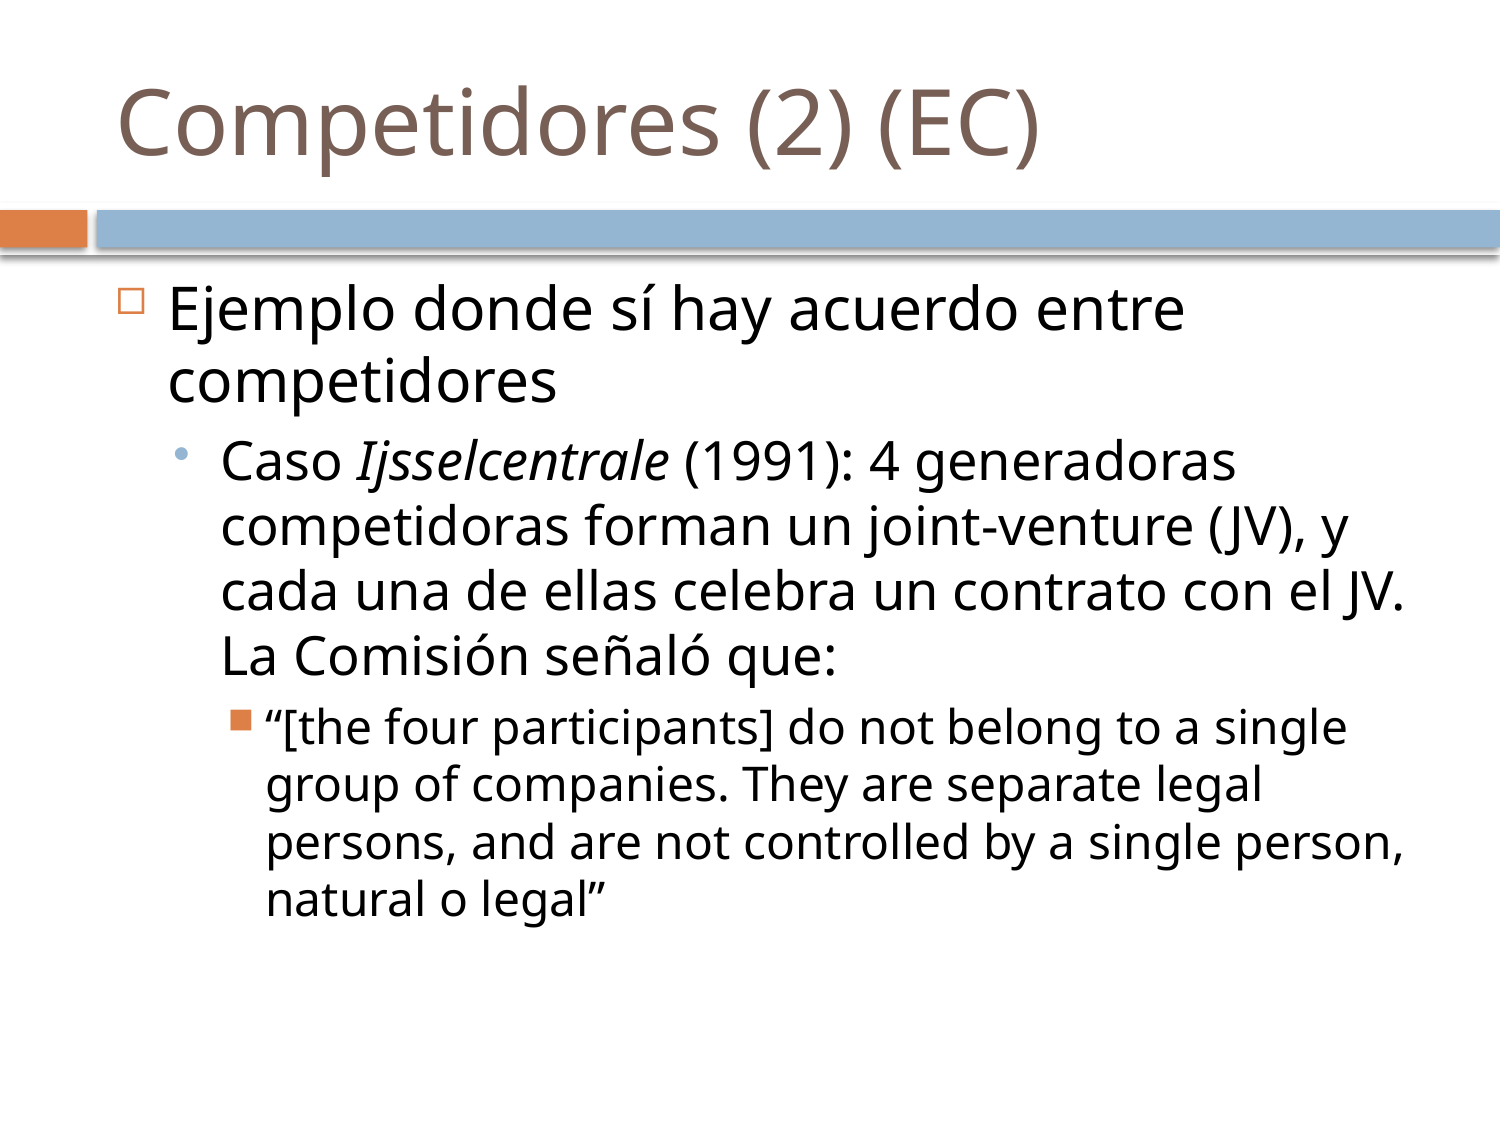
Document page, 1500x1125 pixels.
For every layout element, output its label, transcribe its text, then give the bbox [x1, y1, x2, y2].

title Competidores (2) (EC) [100, 37, 1438, 200]
list Ejemplo donde sí hay acuerdo entre competidores Caso Ijsselcentrale (1991): 4 generadoras competidoras forman un joint-venture (JV), y cada una de ellas celebra un contrato con el JV. La Comisión señaló que: “[the four participants] do not belong to a single group of companies. They are separate legal persons, and are not controlled by a single person, natural o legal” [100, 262, 1438, 1000]
